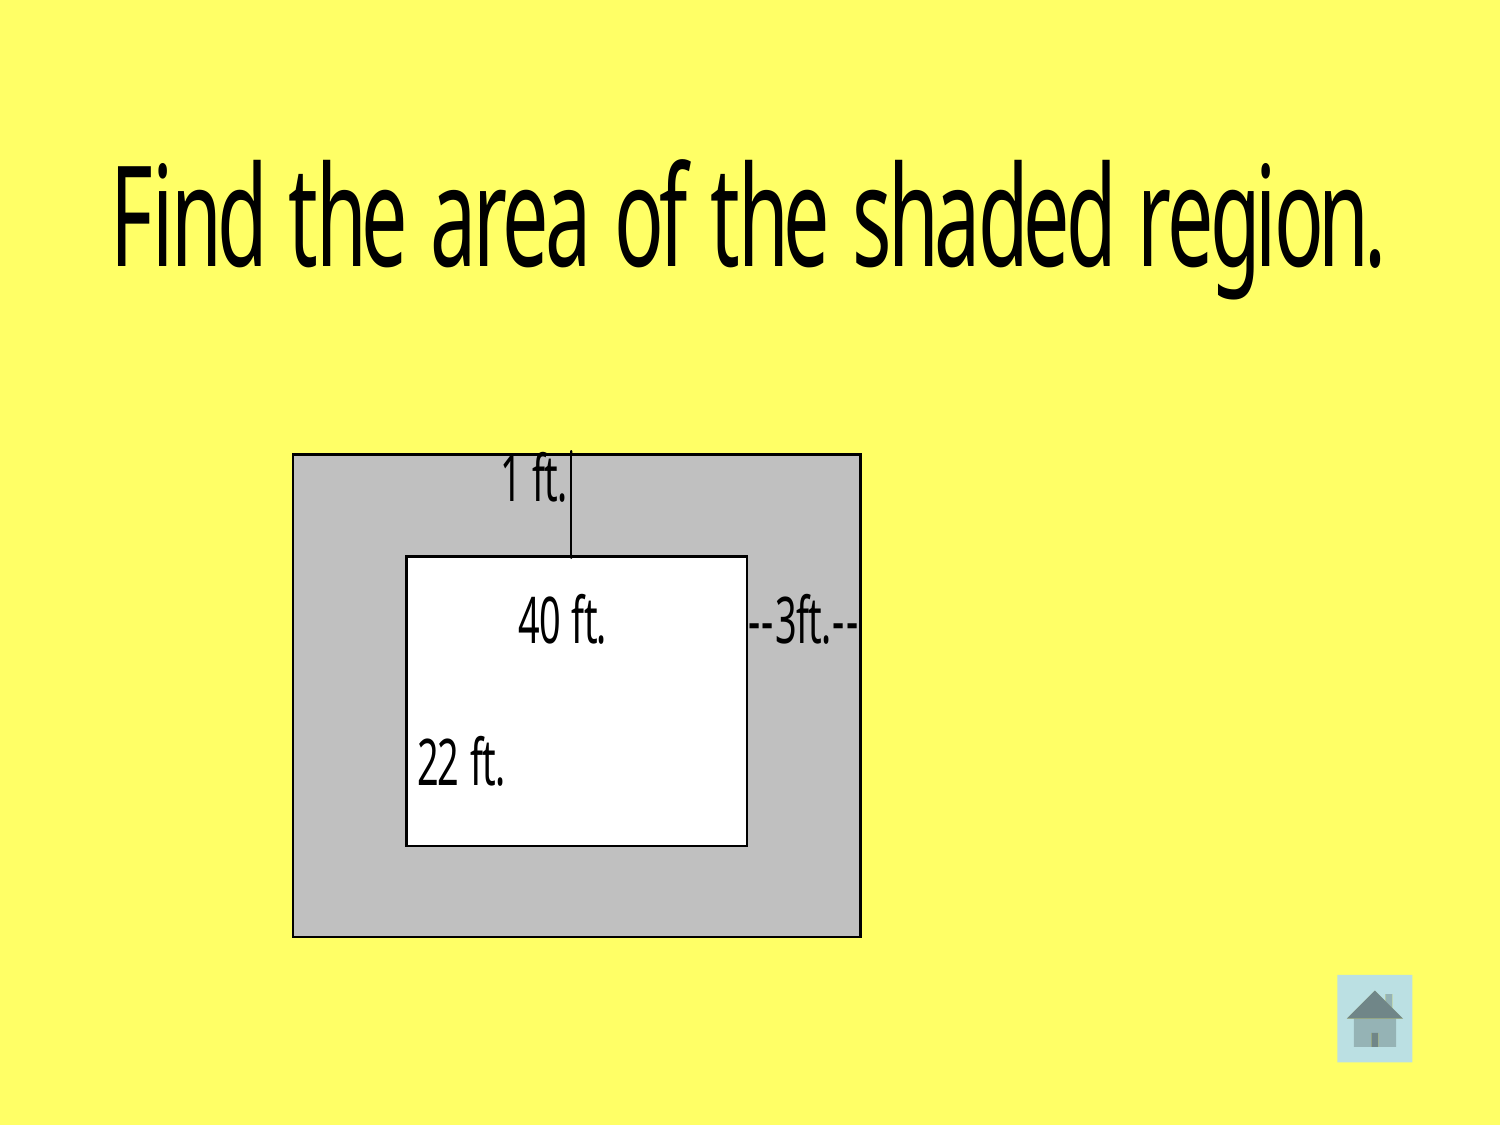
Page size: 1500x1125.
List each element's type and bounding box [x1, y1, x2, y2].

picture [109, 62, 1476, 938]
text_box [1337, 974, 1413, 1063]
